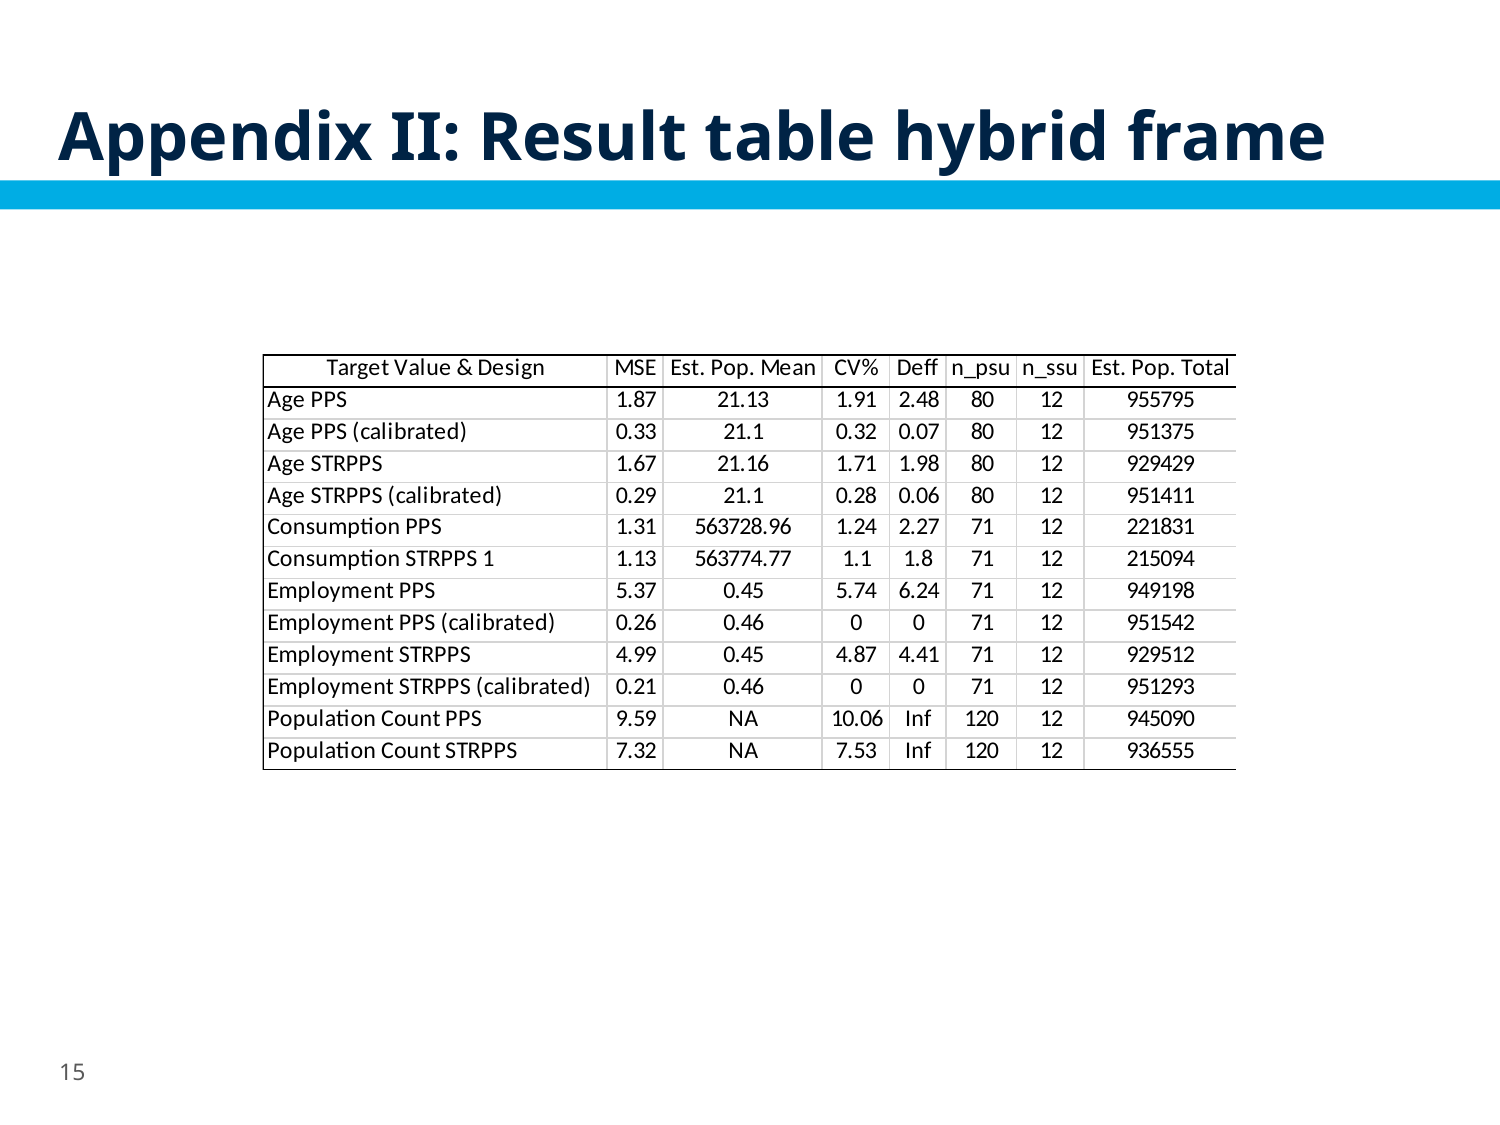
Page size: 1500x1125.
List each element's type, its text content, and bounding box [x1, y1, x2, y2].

slide_number 14 [59, 1042, 112, 1103]
title Appendix II: Result table hybrid frame [58, 49, 1447, 174]
picture [262, 353, 1238, 771]
